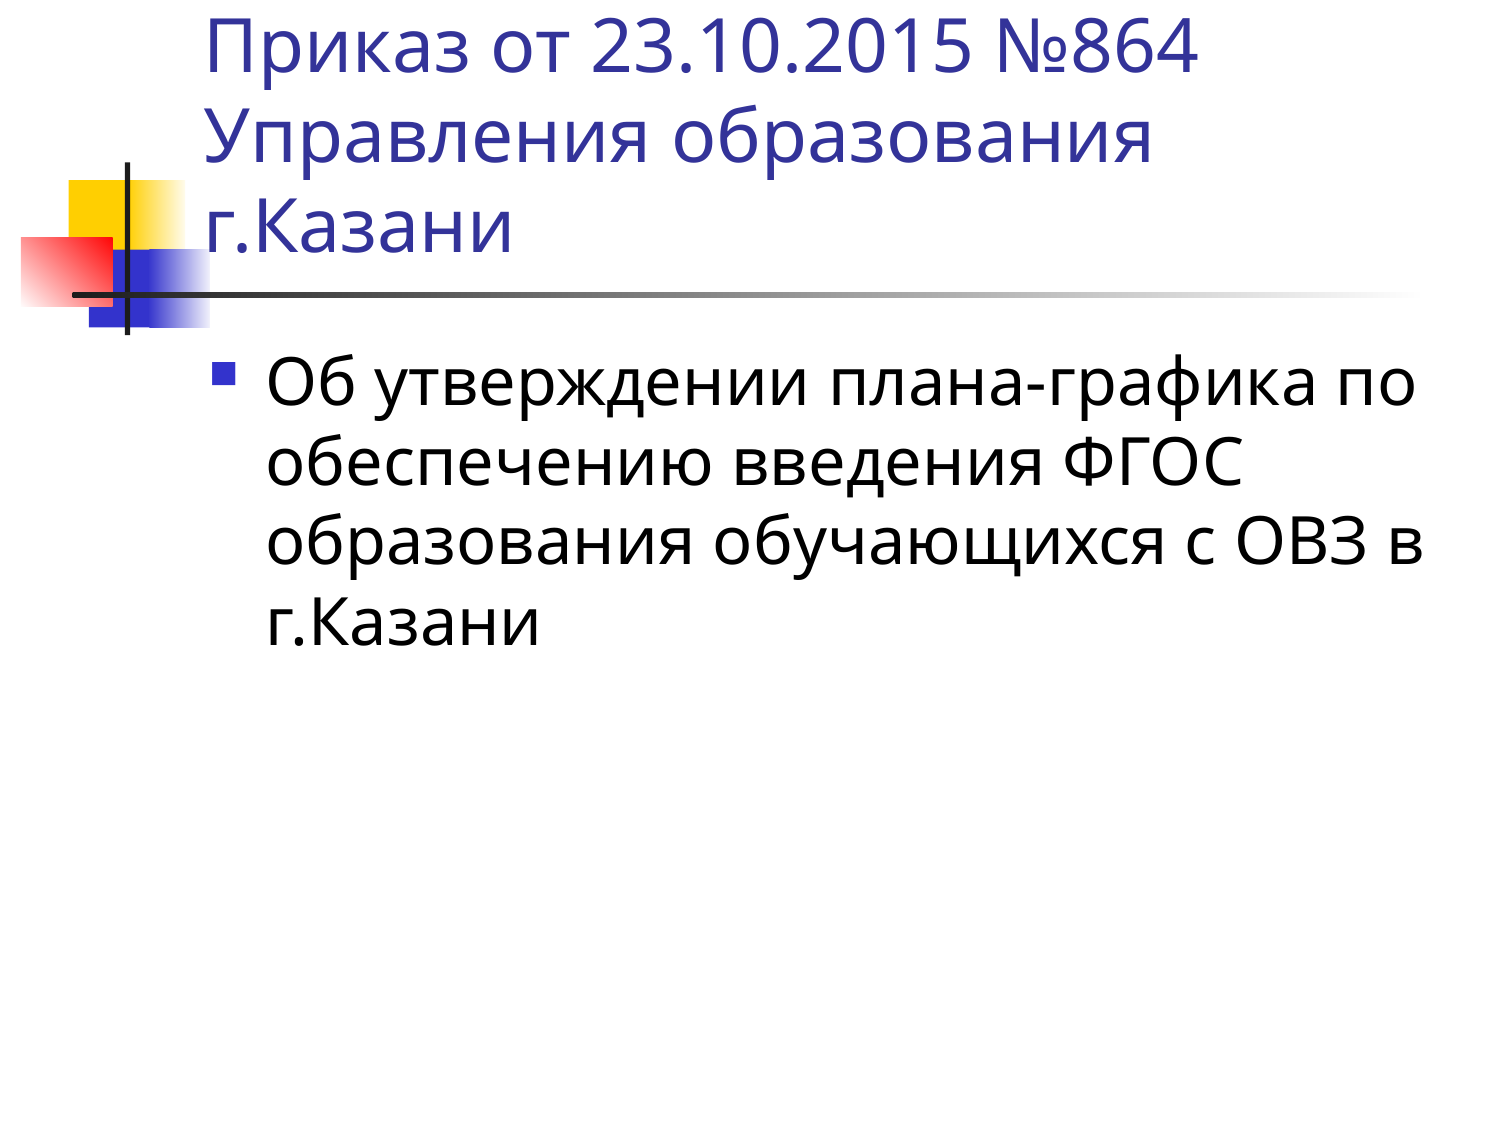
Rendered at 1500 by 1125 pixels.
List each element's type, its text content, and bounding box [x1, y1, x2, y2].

title Приказ от 23.10.2015 №864 Управления образования г.Казани [188, 34, 1468, 276]
list Об утверждении плана-графика по обеспечению введения ФГОС образования обучающихся с ОВЗ в г.Казани [193, 330, 1470, 1007]
